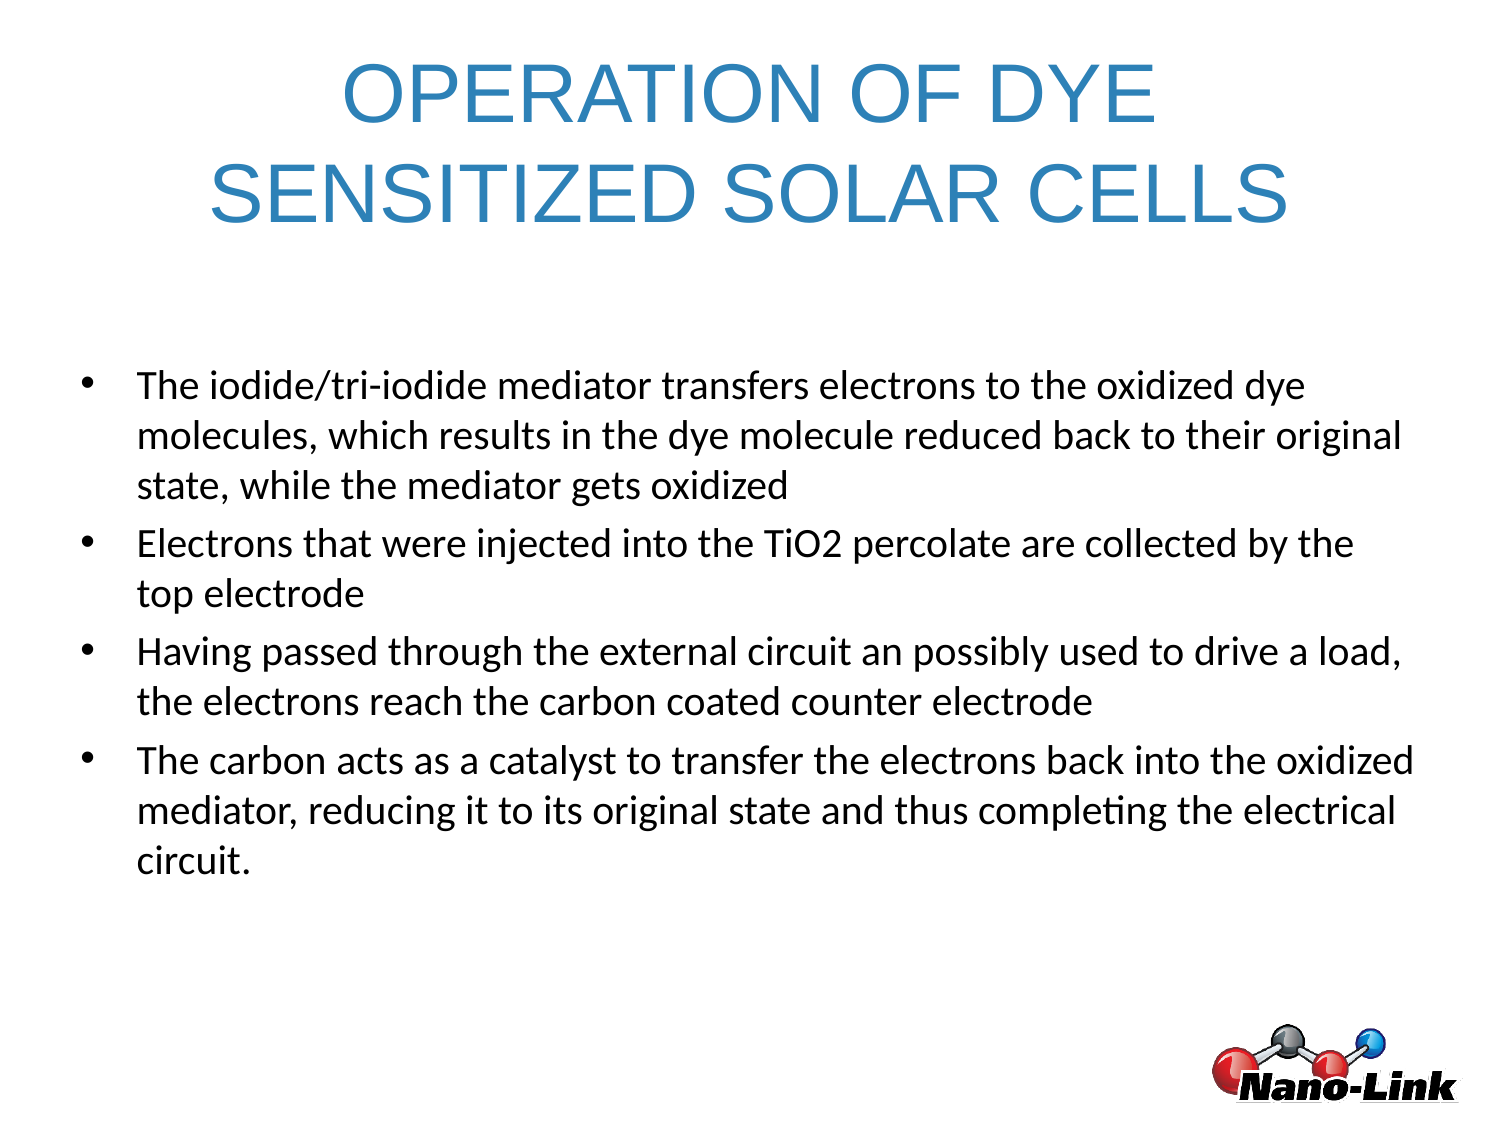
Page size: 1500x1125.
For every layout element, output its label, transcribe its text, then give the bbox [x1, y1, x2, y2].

picture [1212, 1024, 1463, 1103]
text_box The iodide/tri-iodide mediator transfers electrons to the oxidized dye molecules, which results in the dye molecule reduced back to their original state, while the mediator gets oxidized Electrons that were injected into the TiO2 percolate are collected by the top electrode Having passed through the external circuit an possibly used to drive a load, the electrons reach the carbon coated counter electrode The carbon acts as a catalyst to transfer the electrons back into the oxidized mediator, reducing it to its original state and thus completing the electrical circuit. [65, 350, 1435, 900]
title OPERATION OF DYE SENSITIZED SOLAR CELLS [75, 45, 1425, 233]
